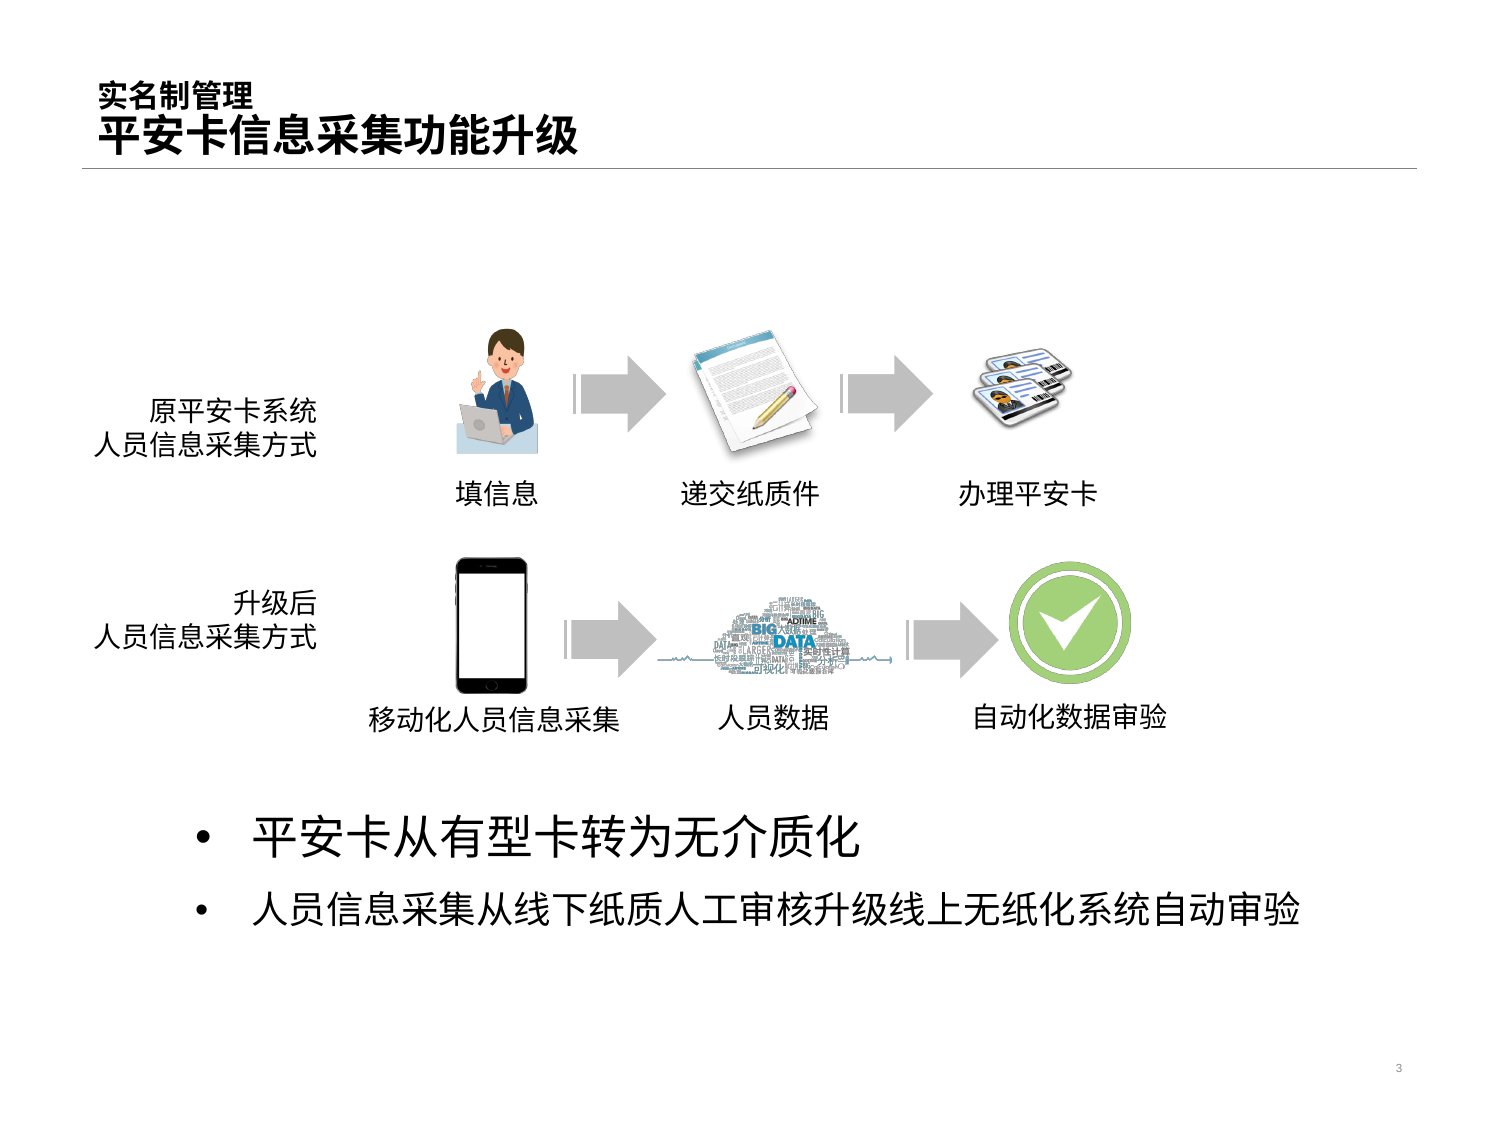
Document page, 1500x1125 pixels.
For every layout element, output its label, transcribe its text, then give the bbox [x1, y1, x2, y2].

text_box 自动化数据审验 [956, 692, 1183, 741]
text_box 填信息 [440, 469, 555, 518]
text_box [838, 349, 937, 438]
picture [679, 320, 821, 459]
text_box 升级后 人员信息采集方式 [77, 577, 333, 661]
text_box 平安卡从有型卡转为无介质化 人员信息采集从线下纸质人工审核升级线上无纸化系统自动审验 [180, 772, 1445, 939]
picture [1002, 555, 1137, 690]
picture [438, 318, 556, 463]
slide_number 3 [1059, 1050, 1418, 1085]
picture [656, 552, 892, 693]
text_box [562, 595, 656, 684]
picture [455, 557, 528, 694]
text_box [556, 618, 561, 661]
text_box [566, 350, 670, 438]
text_box 递交纸质件 [665, 469, 836, 518]
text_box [941, 331, 1103, 447]
text_box [833, 372, 837, 415]
text_box [904, 595, 1002, 684]
text_box 移动化人员信息采集 [353, 695, 636, 744]
text_box 办理平安卡 [943, 468, 1114, 518]
title 实名制管理 平安卡信息采集功能升级 [82, 0, 1418, 169]
text_box 人员数据 [703, 693, 845, 742]
text_box 原平安卡系统 人员信息采集方式 [77, 385, 333, 469]
text_box [899, 618, 903, 662]
